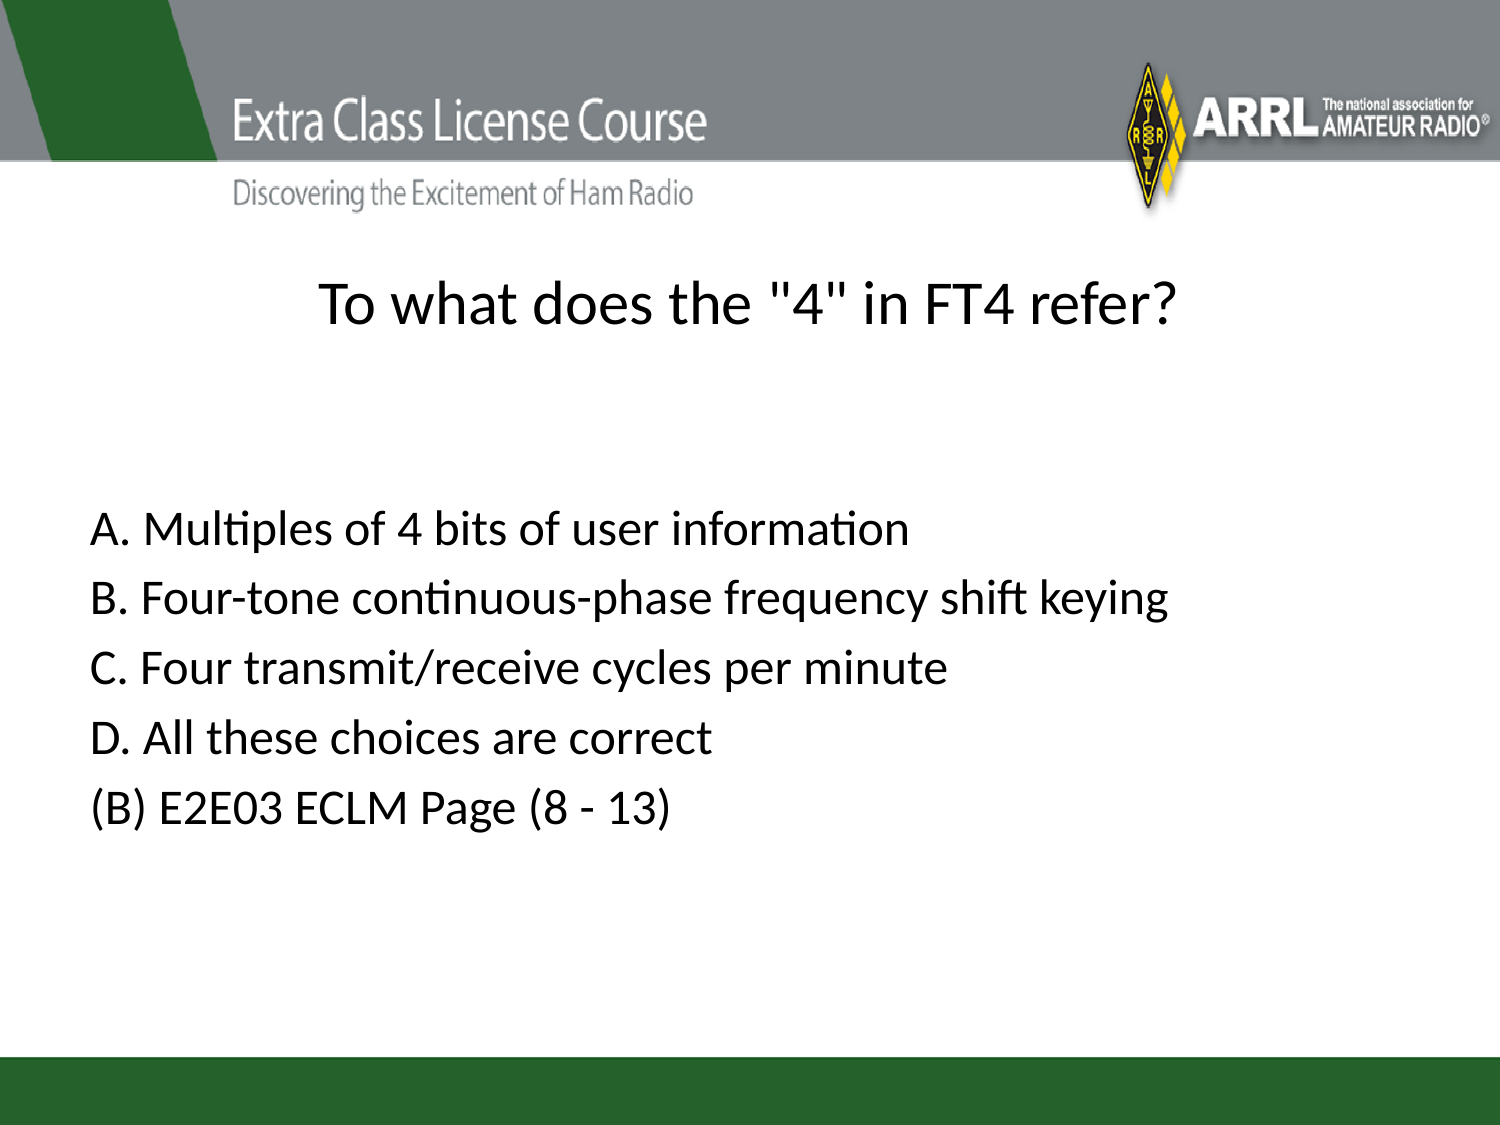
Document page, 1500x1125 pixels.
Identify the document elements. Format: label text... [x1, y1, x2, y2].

picture [0, 0, 1500, 1125]
list A. Multiples of 4 bits of user information B. Four-tone continuous-phase frequency shift keying C. Four transmit/receive cycles per minute D. All these choices are correct (B) E2E03 ECLM Page (8 - 13) [75, 487, 1425, 1005]
title To what does the "4" in FT4 refer? [75, 254, 1425, 435]
